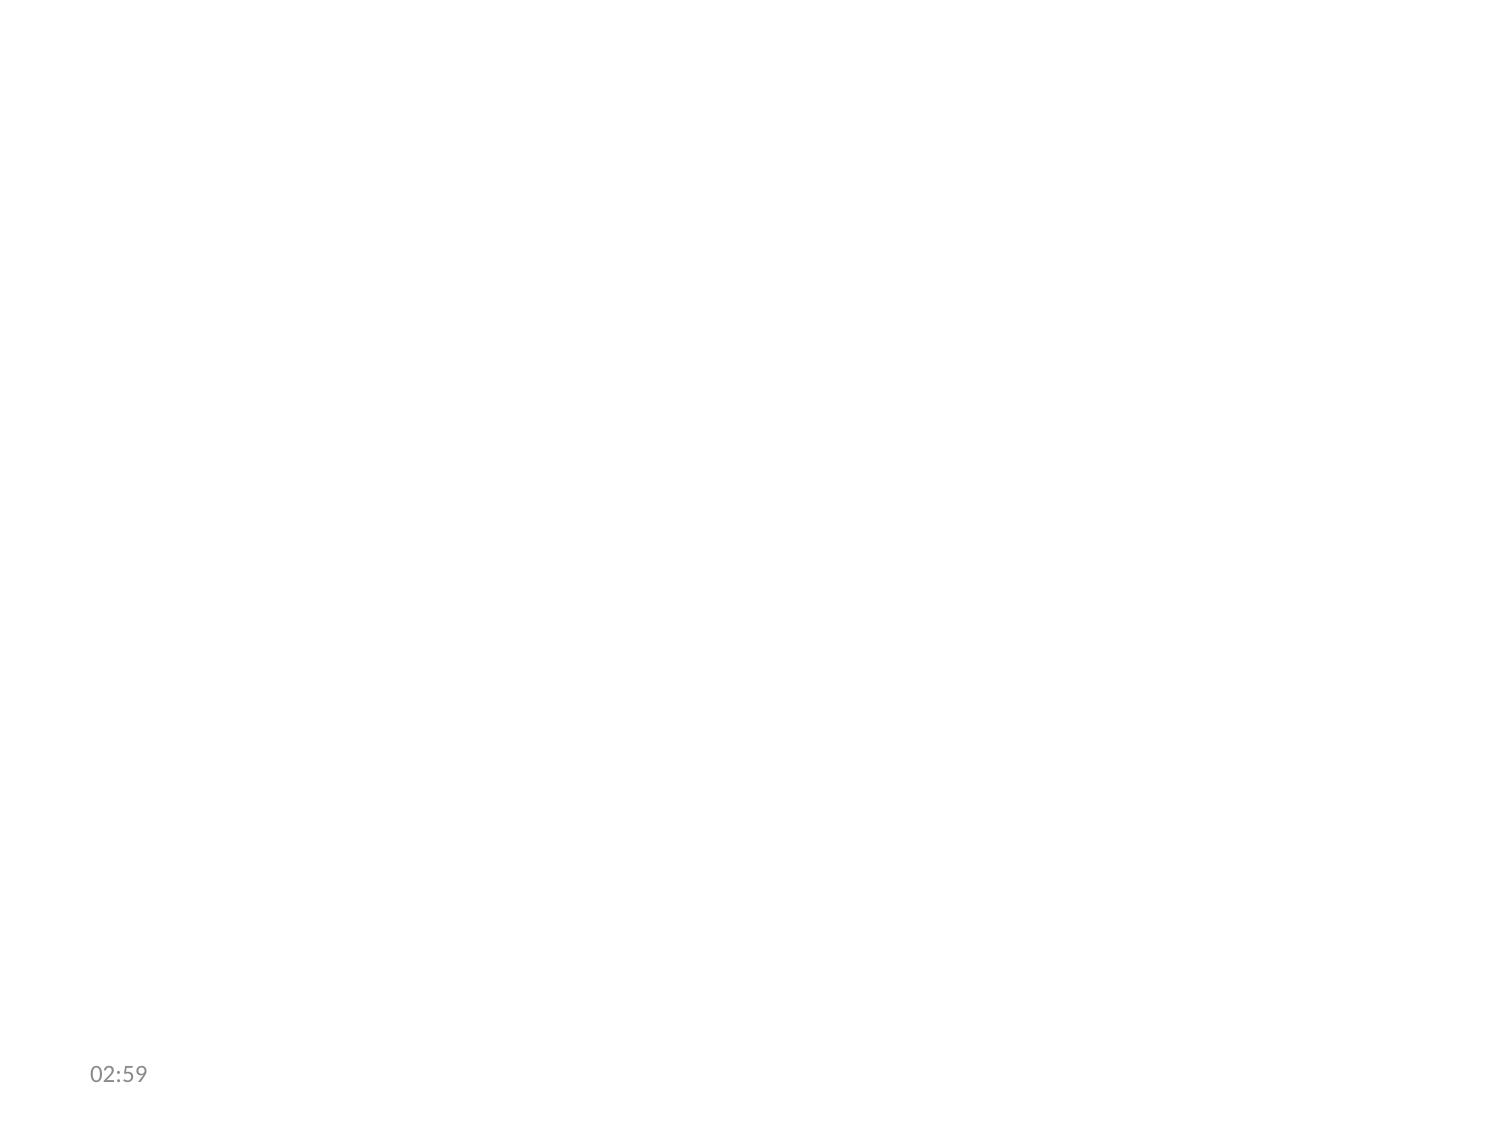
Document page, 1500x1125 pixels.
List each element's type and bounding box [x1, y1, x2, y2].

slide_number [75, 1042, 425, 1103]
